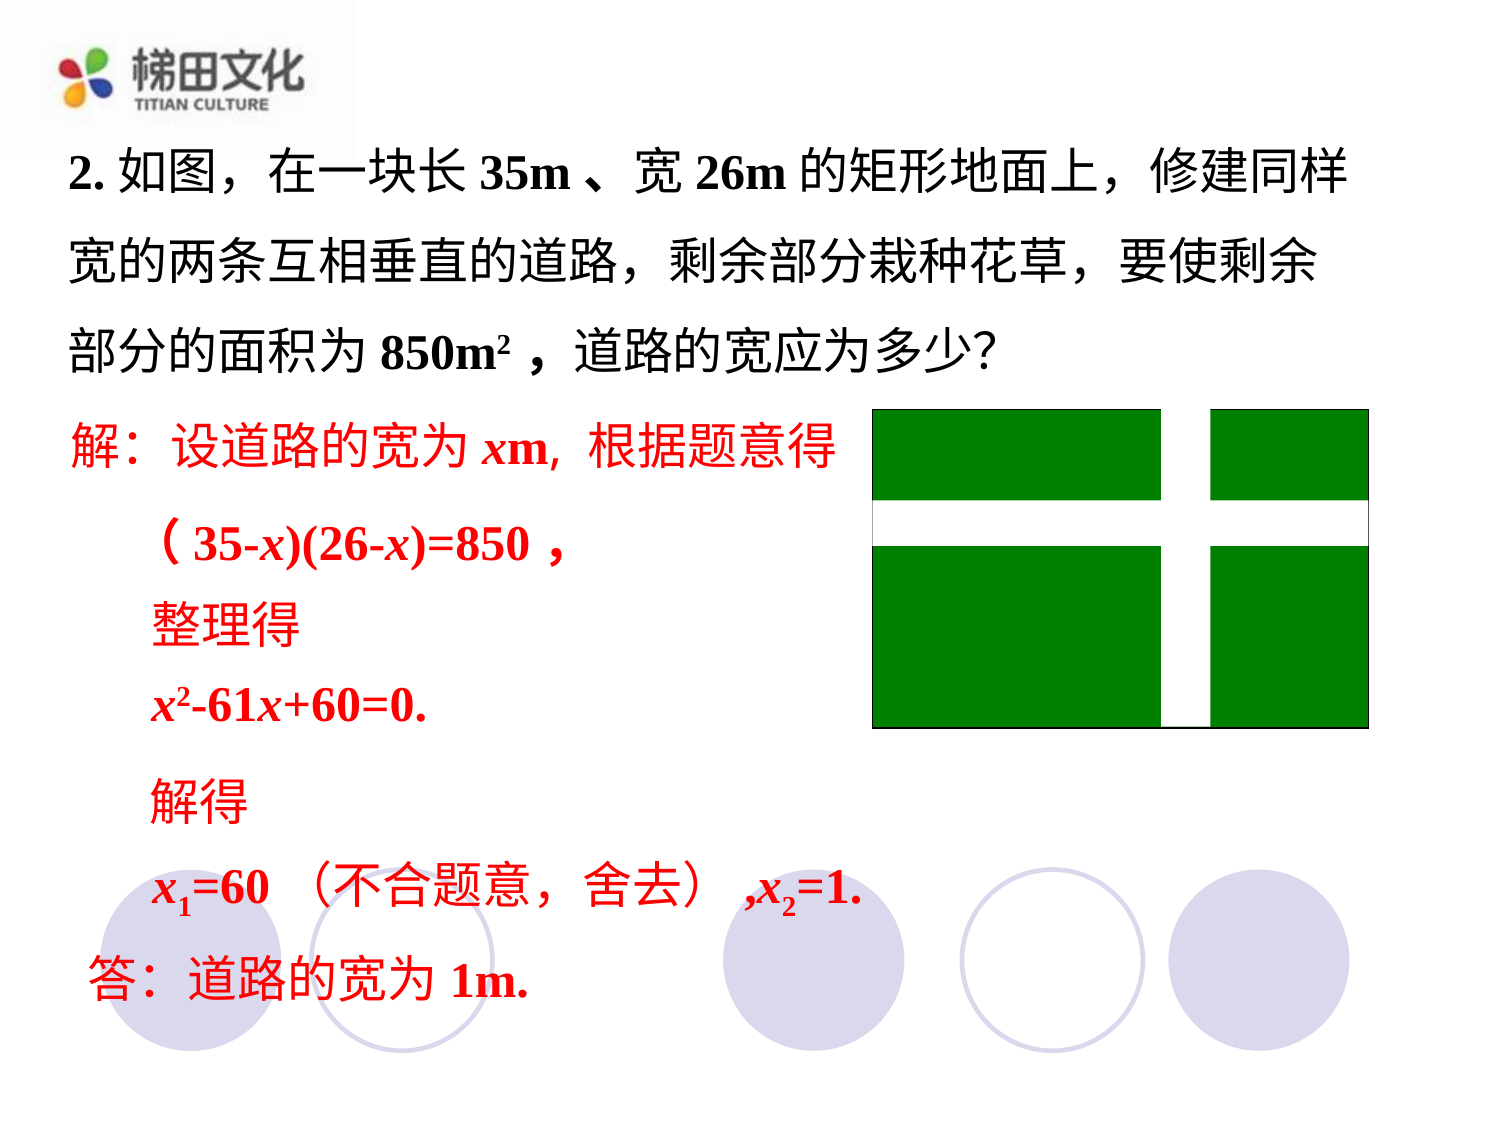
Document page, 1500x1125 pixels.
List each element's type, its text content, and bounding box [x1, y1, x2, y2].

text_box x1=60（不合题意，舍去）,x2=1. [137, 846, 878, 929]
text_box x2-61x+60=0. [136, 664, 443, 739]
text_box 2.如图，在一块长35m、宽26m的矩形地面上，修建同样宽的两条互相垂直的道路，剩余部分栽种花草，要使剩余部分的面积为850m2，道路的宽应为多少？ [53, 101, 1376, 387]
text_box 答：道路的宽为1m. [72, 940, 544, 1016]
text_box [872, 409, 1369, 729]
text_box 解得 [135, 763, 265, 838]
text_box （35-x)(26-x)=850， [116, 503, 608, 579]
text_box 整理得 [136, 586, 317, 661]
text_box 解：设道路的宽为xm, 根据题意得 [55, 407, 853, 482]
picture [0, 0, 355, 160]
